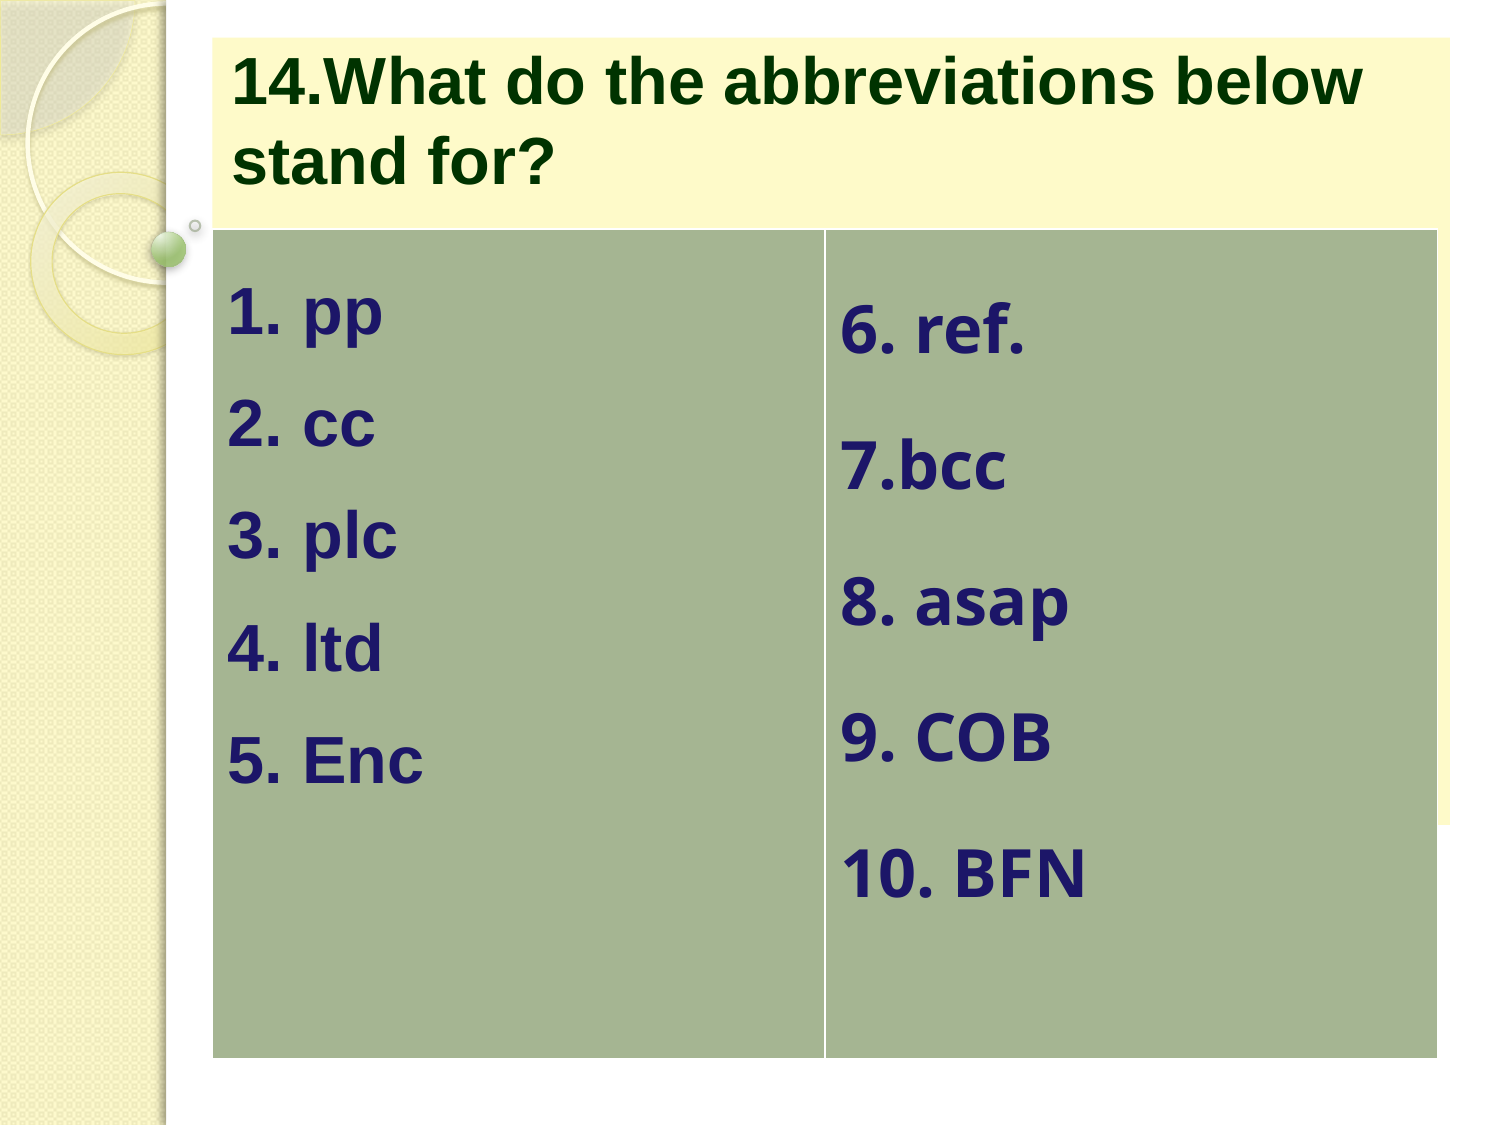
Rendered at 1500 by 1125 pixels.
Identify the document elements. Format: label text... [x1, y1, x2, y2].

subtitle 14.What do the abbreviations below stand for? [212, 37, 1450, 825]
table_header 6. ref. 7.bcc 8. asap 9. COB 10. BFN [826, 230, 1437, 1058]
table_header pp cc plc ltd Enc [213, 230, 824, 1058]
